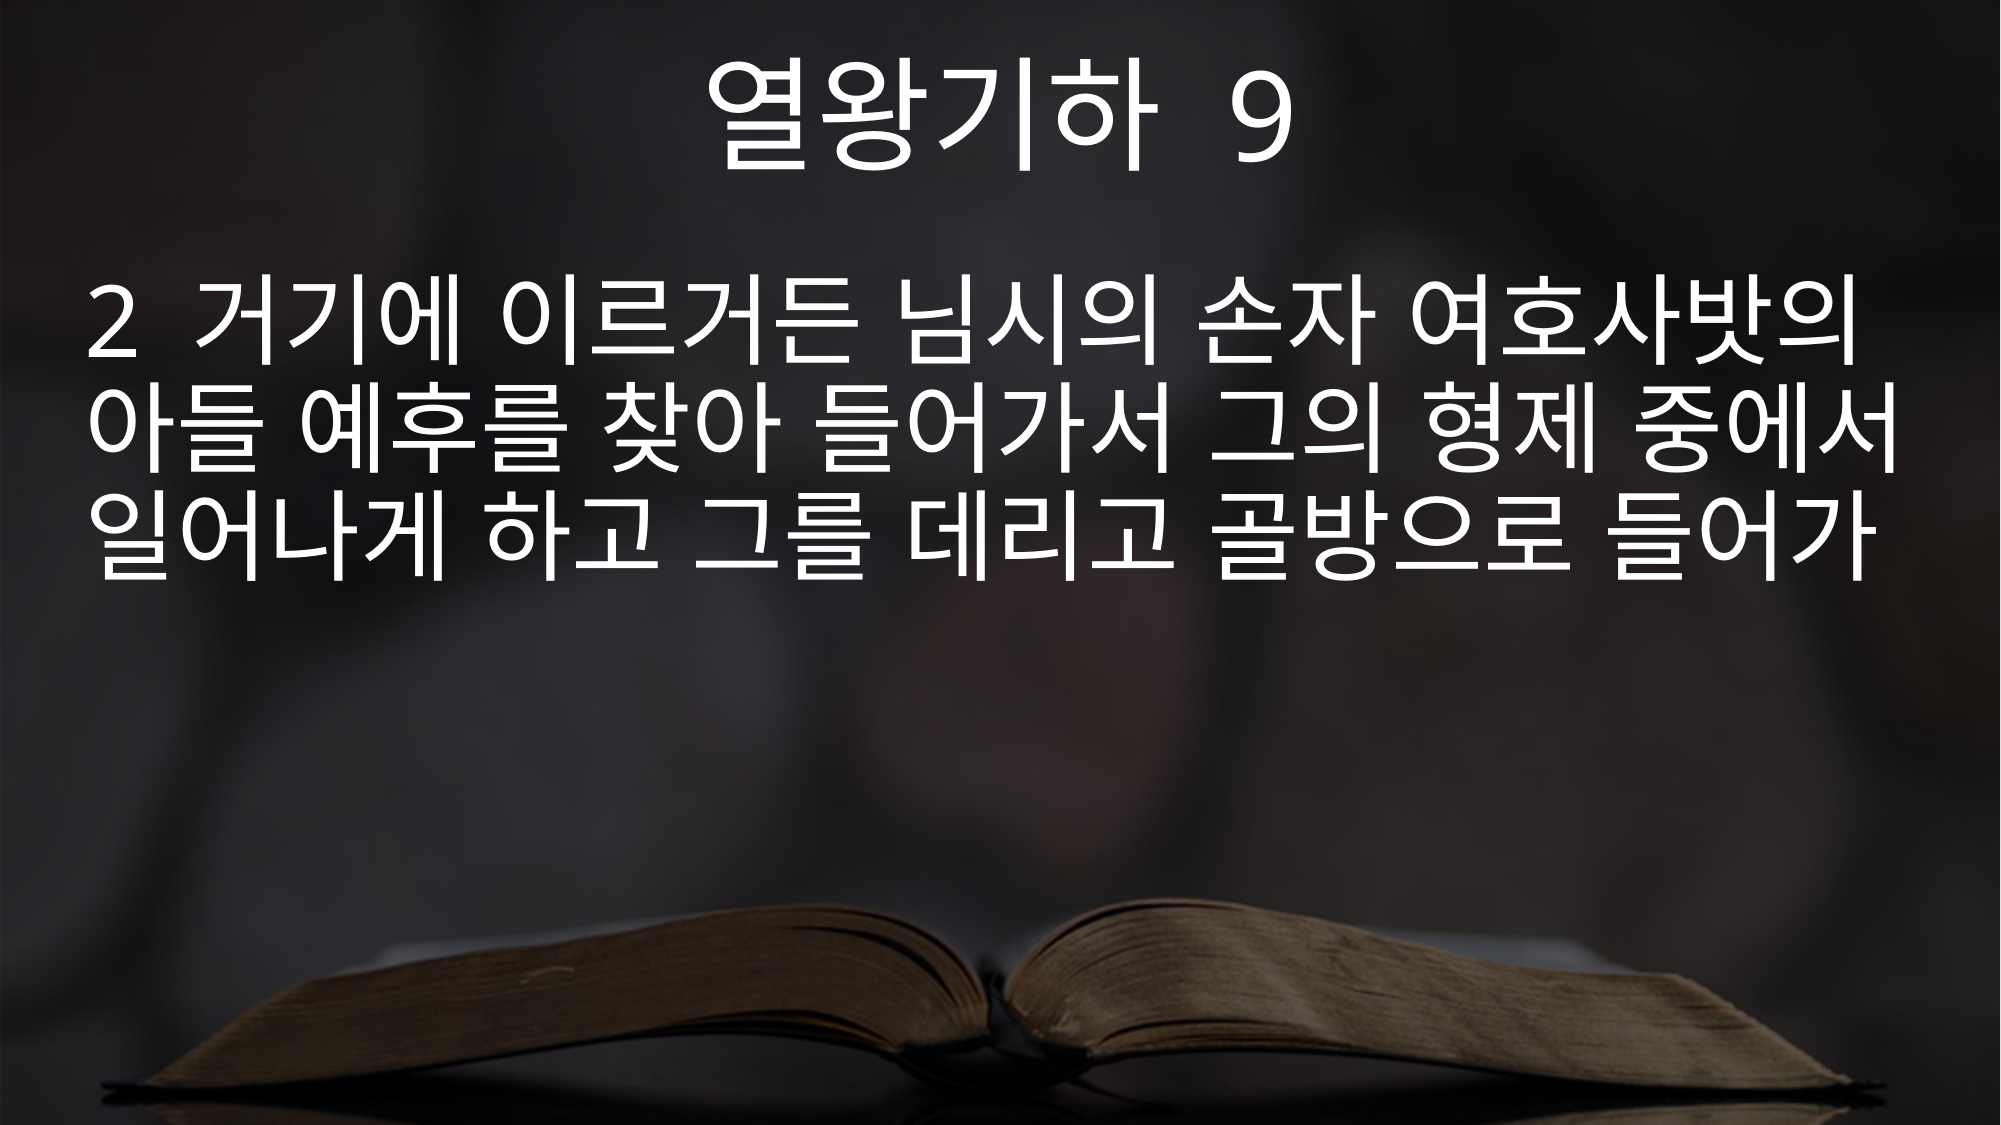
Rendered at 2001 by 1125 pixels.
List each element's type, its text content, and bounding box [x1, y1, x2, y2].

footer 열왕기하 9 [0, 32, 2000, 192]
picture [0, 0, 2001, 1125]
list 2 거기에 이르거든 님시의 손자 여호사밧의 아들 예후를 찾아 들어가서 그의 형제 중에서 일어나게 하고 그를 데리고 골방으로 들어가 [69, 263, 1953, 423]
